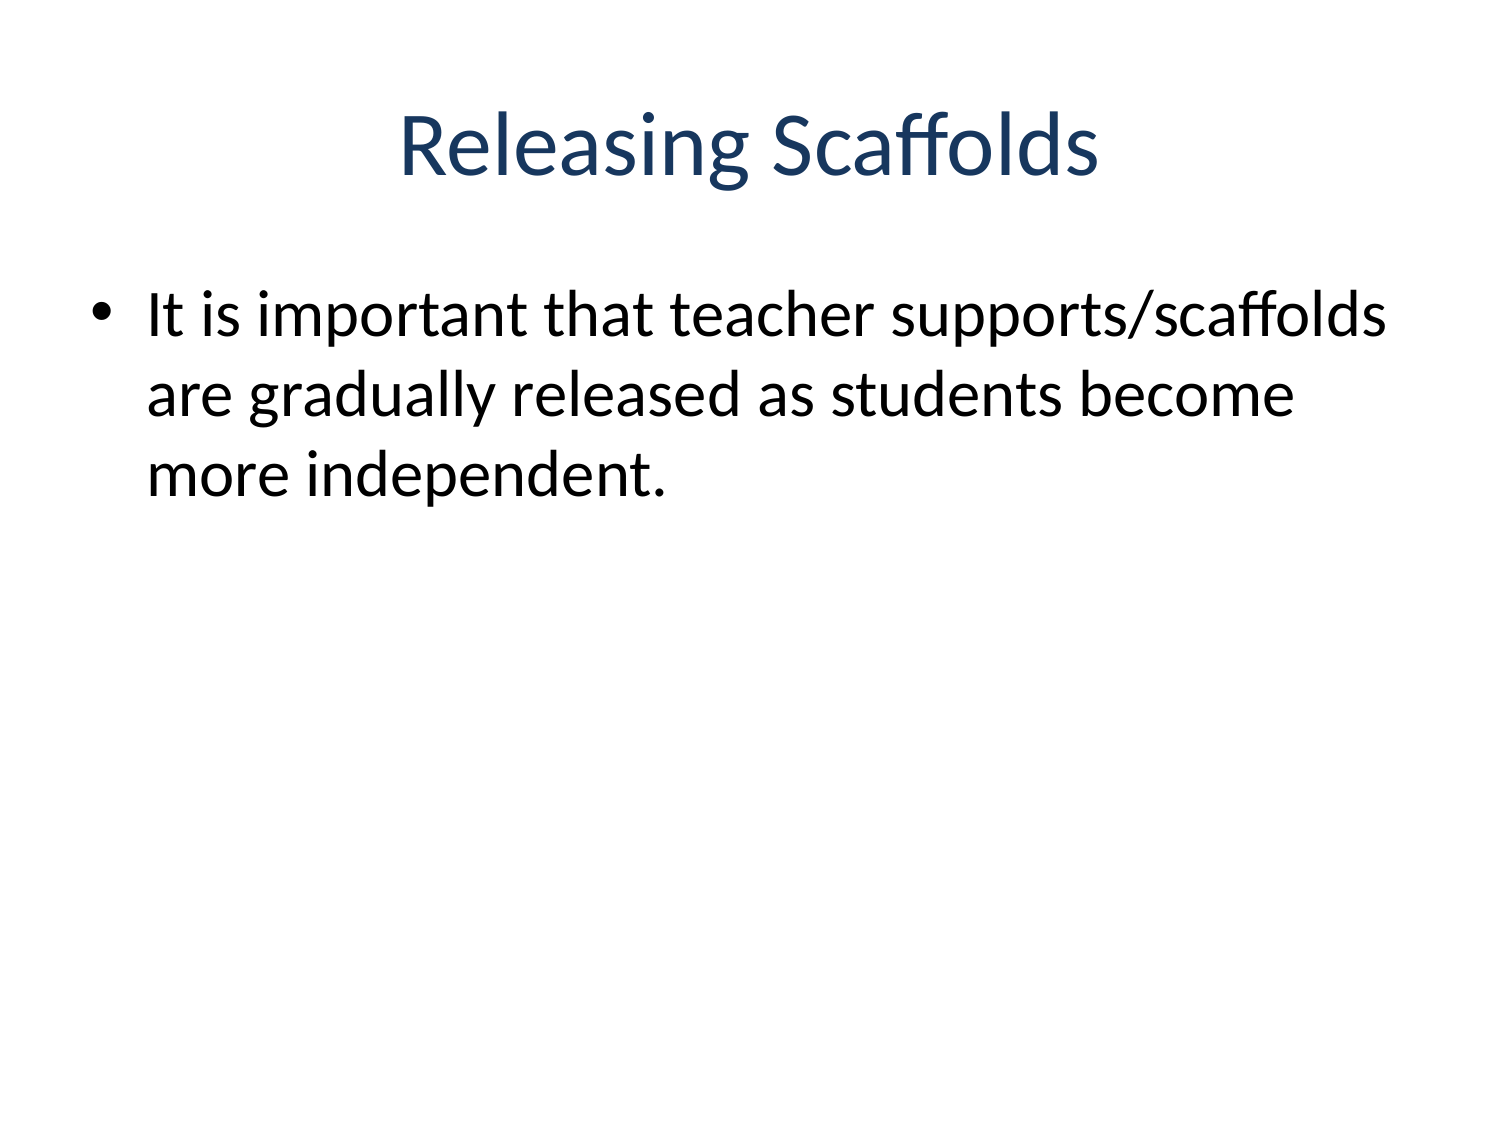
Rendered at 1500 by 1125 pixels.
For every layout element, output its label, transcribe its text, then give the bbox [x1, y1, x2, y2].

title Releasing Scaffolds [75, 45, 1425, 233]
list It is important that teacher supports/scaffolds are gradually released as students become more independent. [75, 262, 1425, 1005]
